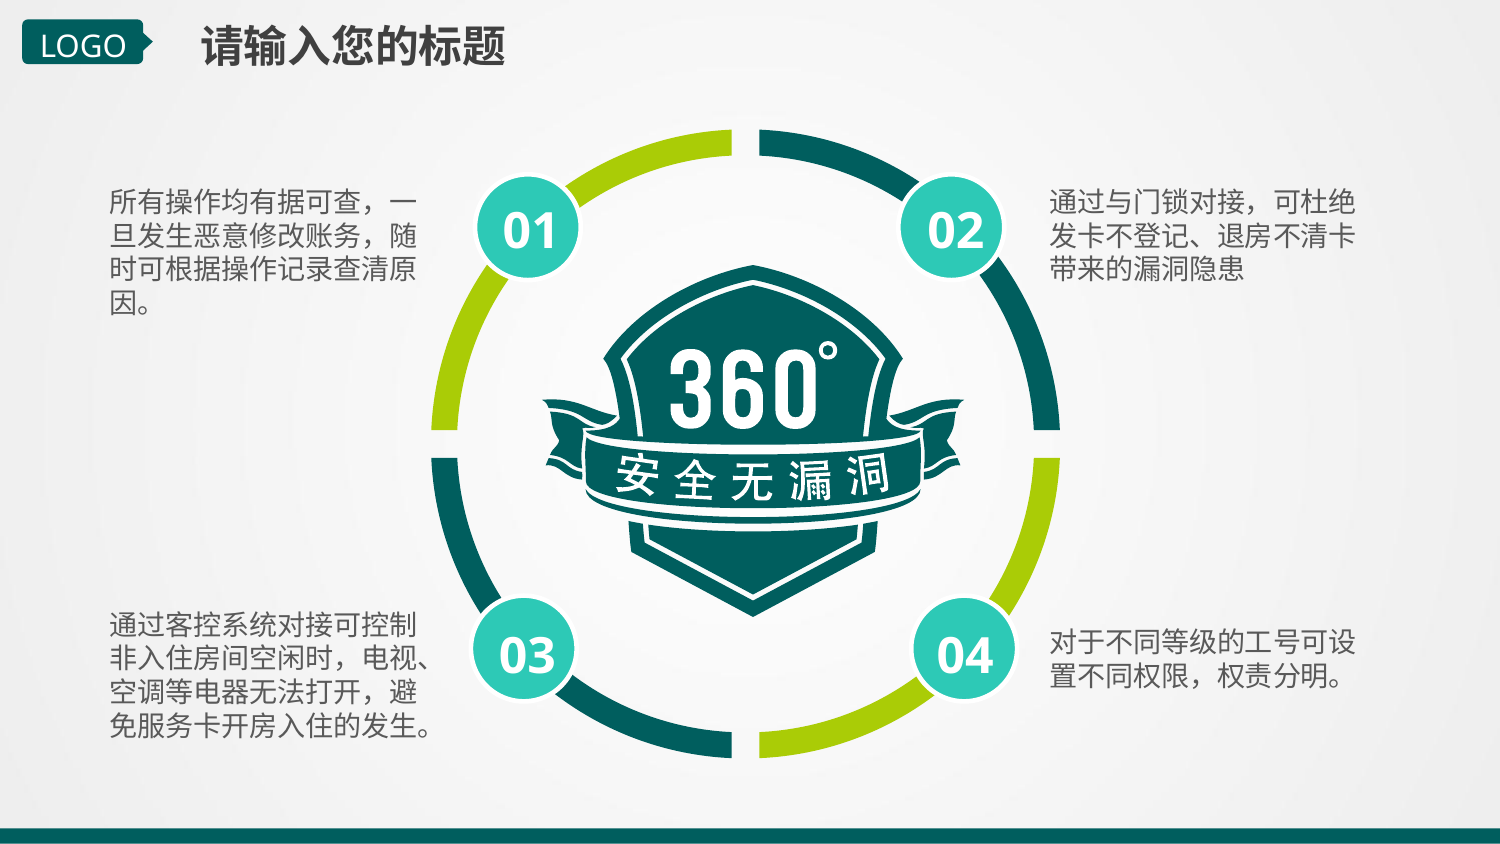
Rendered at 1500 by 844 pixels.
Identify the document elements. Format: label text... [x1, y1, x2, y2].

text_box [850, 477, 859, 496]
text_box 所有操作均有据可查，一旦发生恶意修改账务，随时可根据操作记录查清原因。 [94, 177, 458, 327]
picture [0, 0, 1500, 828]
text_box [670, 349, 711, 429]
text_box 请输入您的标题 [154, 11, 600, 79]
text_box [898, 174, 1005, 281]
text_box [583, 129, 732, 204]
text_box [143, 24, 153, 59]
text_box [585, 265, 921, 445]
text_box [549, 411, 596, 469]
text_box [889, 399, 965, 425]
text_box [674, 458, 717, 500]
text_box [431, 457, 499, 594]
text_box [585, 489, 921, 524]
text_box [818, 341, 838, 360]
text_box 通过客控系统对接可控制非入住房间空闲时，电视、空调等电器无法打开，避免服务卡开房入住的发生。 [94, 599, 458, 750]
text_box [790, 460, 831, 502]
text_box [992, 457, 1060, 598]
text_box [470, 595, 577, 702]
text_box [775, 349, 816, 429]
text_box [722, 349, 763, 429]
text_box [910, 411, 957, 469]
text_box [431, 287, 502, 431]
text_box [910, 595, 1018, 702]
text_box [731, 463, 773, 501]
text_box [628, 520, 878, 618]
text_box [615, 452, 659, 497]
text_box [759, 684, 914, 759]
text_box [759, 129, 904, 196]
text_box [846, 467, 857, 475]
text_box [576, 681, 732, 759]
text_box [789, 471, 799, 480]
text_box [545, 458, 583, 480]
text_box 对于不同等级的工号可设置不同权限，权责分明。 [1034, 617, 1398, 700]
text_box LOGO [25, 18, 143, 71]
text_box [474, 174, 582, 281]
text_box 通过与门锁对接，可杜绝发卡不登记、退房不清卡带来的漏洞隐患 [1034, 177, 1398, 293]
text_box [923, 458, 961, 480]
text_box [585, 437, 921, 509]
text_box [541, 399, 617, 425]
text_box [989, 272, 1060, 431]
text_box [847, 452, 889, 495]
